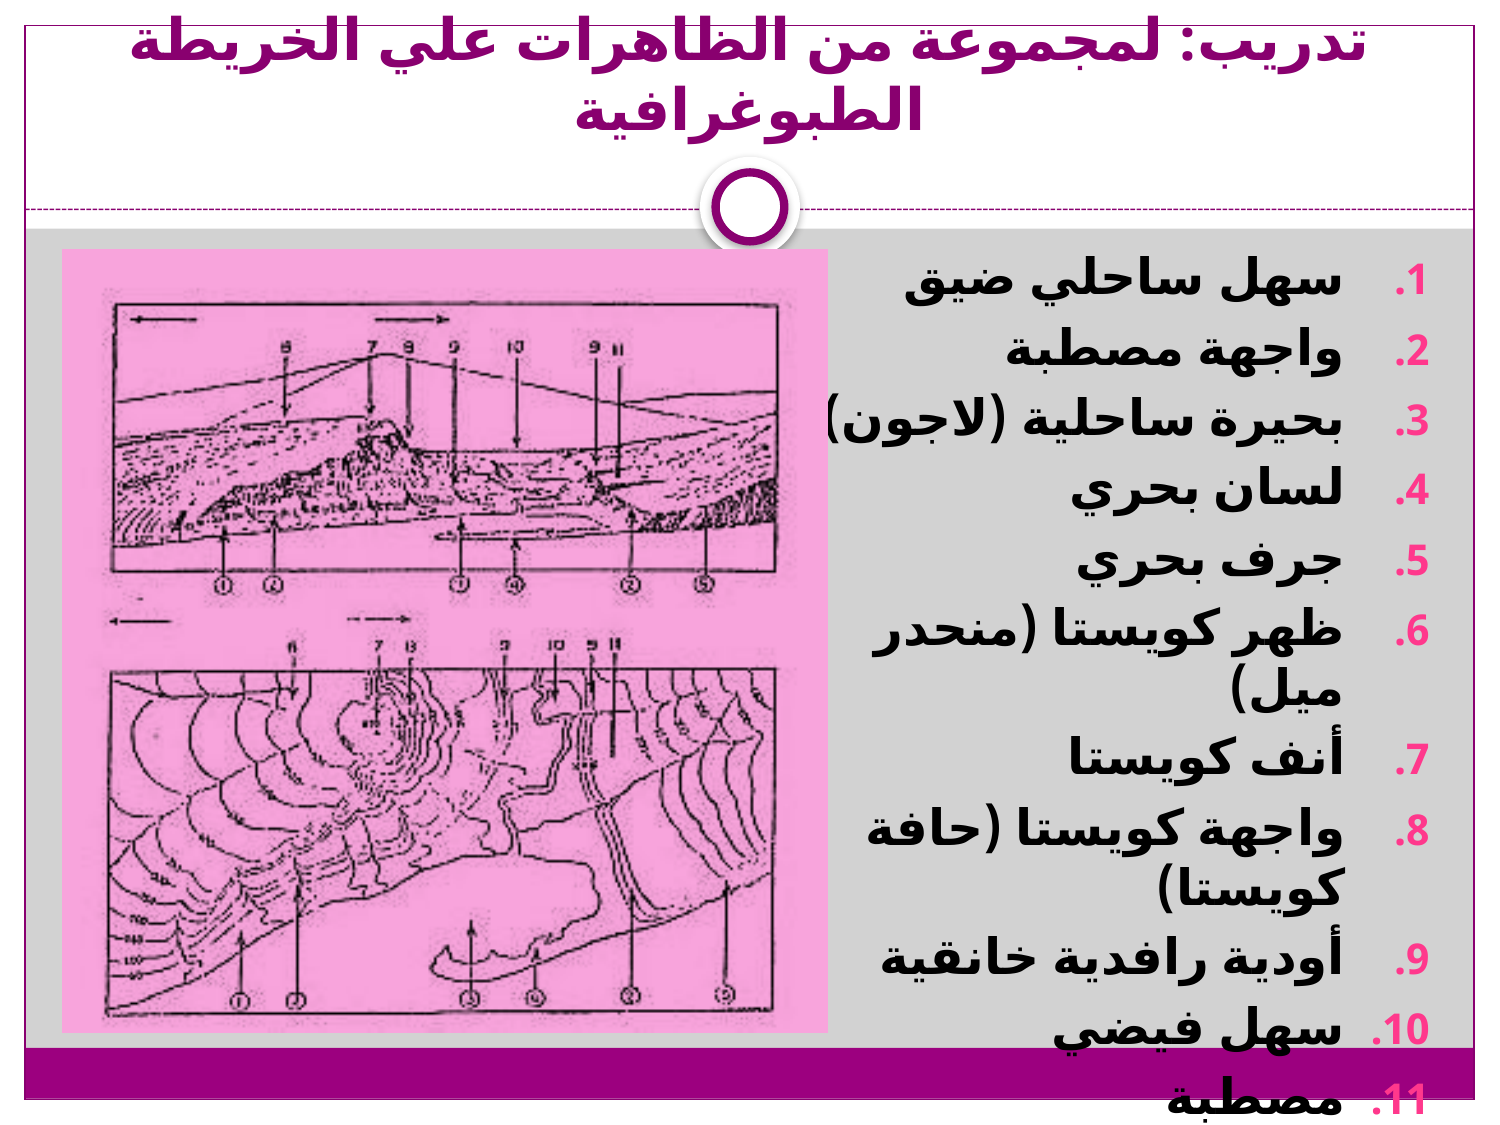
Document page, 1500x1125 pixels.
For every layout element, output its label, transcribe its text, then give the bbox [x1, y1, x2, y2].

title تدريب: لمجموعة من الظاهرات علي الخريطة الطبوغرافية [49, 37, 1450, 150]
picture [62, 249, 828, 1033]
list سهل ساحلي ضيق واجهة مصطبة بحيرة ساحلية (لاجون) لسان بحري جرف بحري ظهر كويستا (منحدر ميل) أنف كويستا واجهة كويستا (حافة كويستا) أودية رافدية خانقية سهل فيضي مصطبة [762, 237, 1445, 1038]
